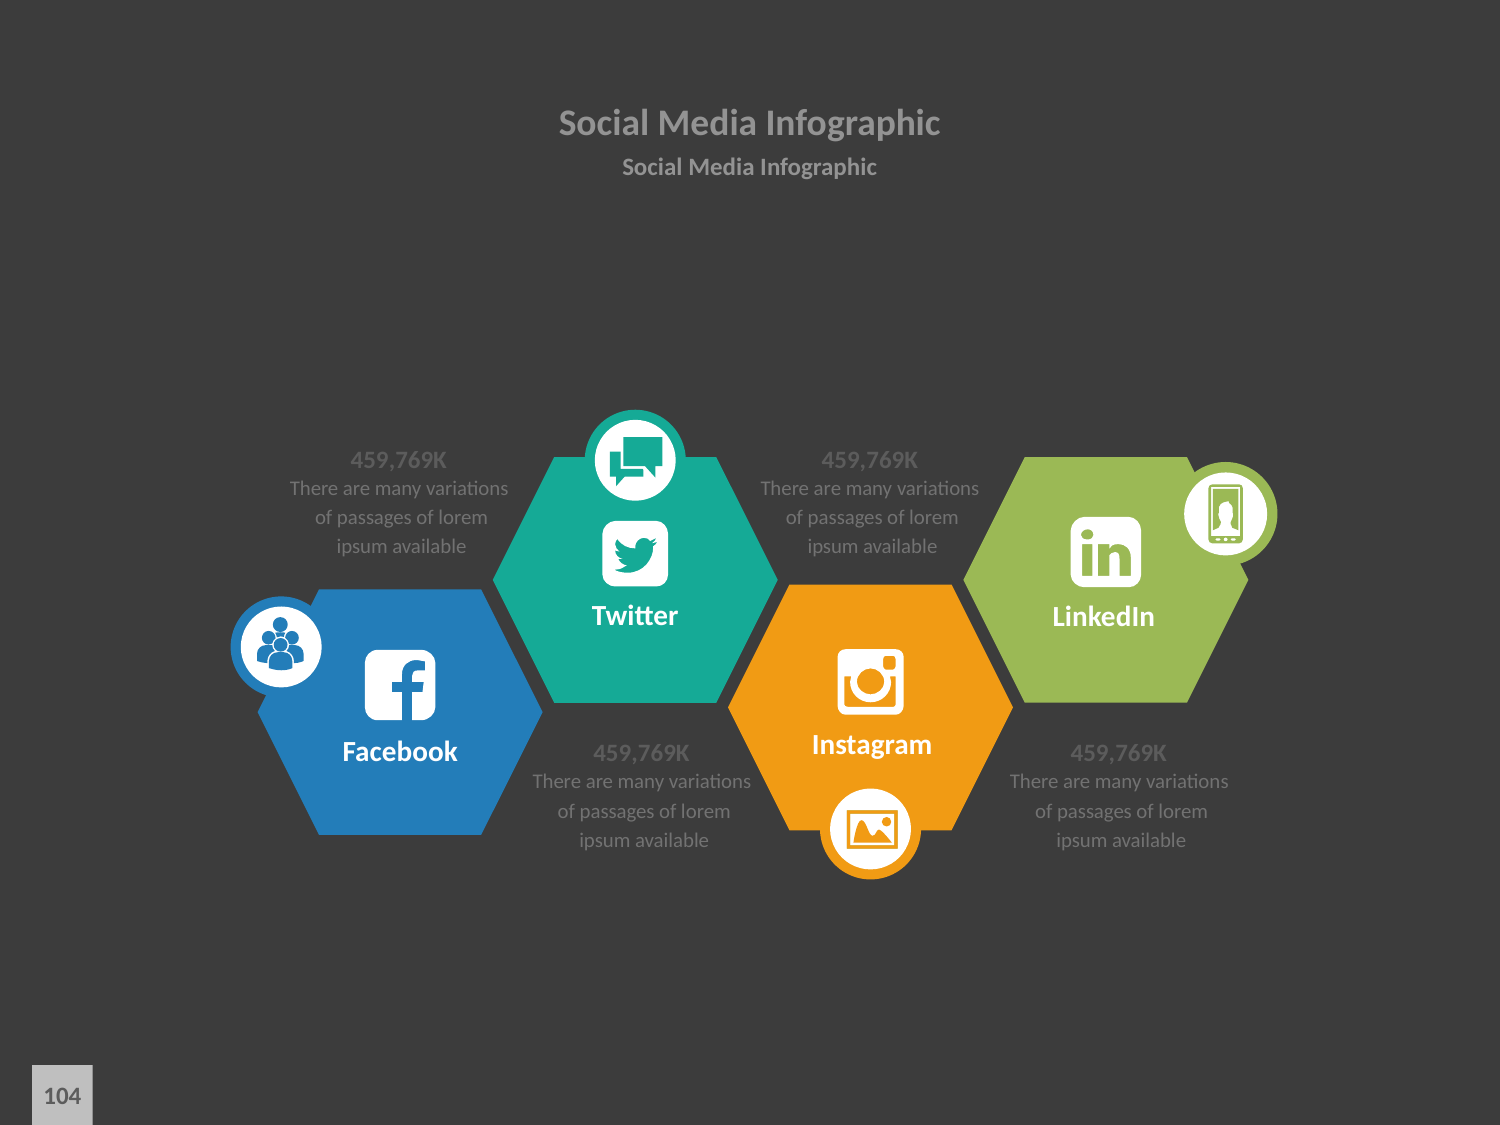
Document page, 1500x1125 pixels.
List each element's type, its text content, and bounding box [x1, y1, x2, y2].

text_box [364, 649, 436, 721]
text_box [726, 582, 1015, 833]
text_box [748, 442, 992, 560]
text_box Facebook [342, 732, 458, 768]
text_box Instagram [811, 725, 933, 761]
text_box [997, 736, 1241, 854]
text_box [837, 649, 904, 715]
text_box [490, 454, 780, 705]
text_box [961, 454, 1251, 705]
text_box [819, 778, 922, 880]
text_box [1070, 516, 1142, 588]
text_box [1173, 461, 1278, 566]
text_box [277, 442, 521, 560]
text_box [602, 520, 669, 587]
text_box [520, 736, 764, 854]
list Social Media Infographic [412, 149, 1088, 183]
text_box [584, 409, 687, 512]
text_box Twitter [591, 596, 679, 632]
text_box [255, 587, 545, 838]
text_box LinkedIn [1052, 597, 1156, 633]
title Social Media Infographic [287, 91, 1213, 150]
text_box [230, 596, 332, 698]
